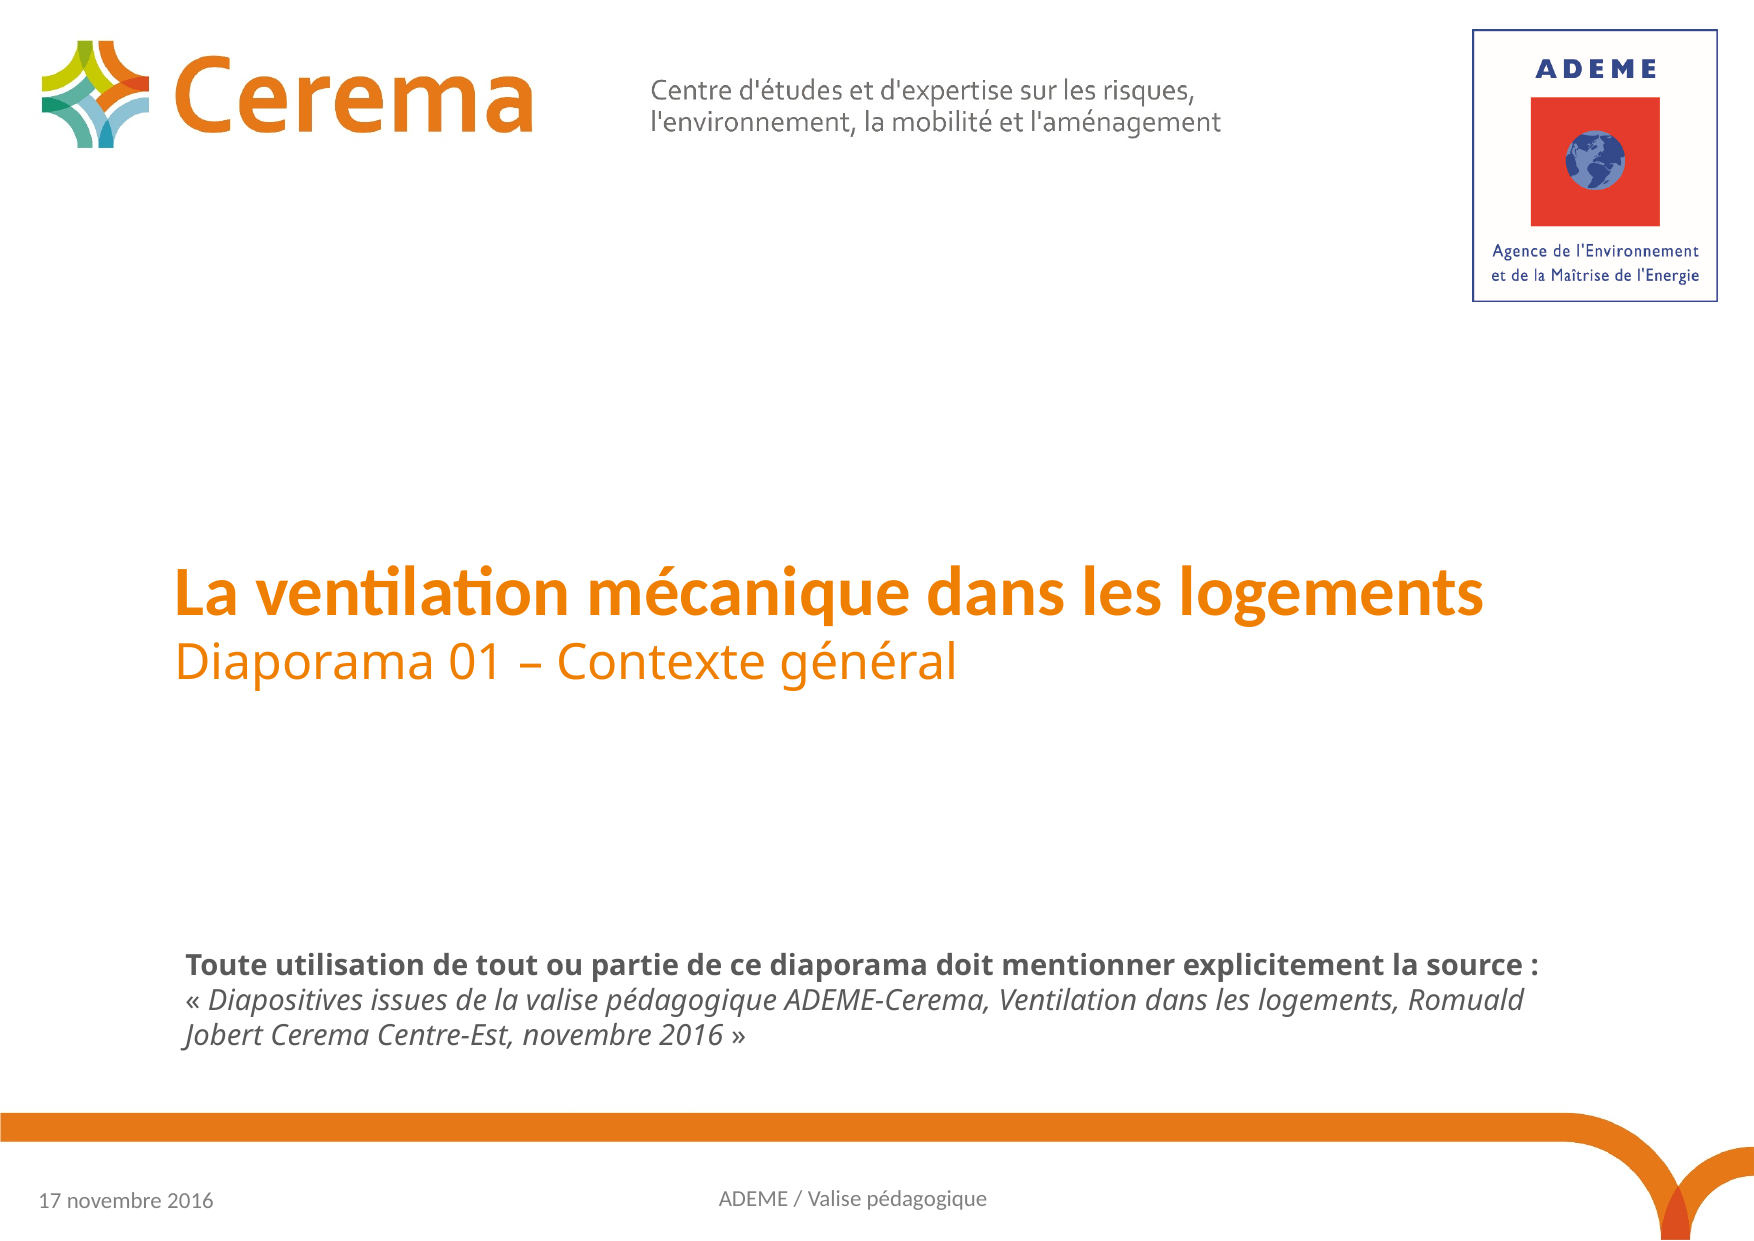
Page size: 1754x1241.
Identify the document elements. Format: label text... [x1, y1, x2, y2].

text_box Toute utilisation de tout ou partie de ce diaporama doit mentionner explicitement la source : « Diapositives issues de la valise pédagogique ADEME-Cerema, Ventilation dans les logements, Romuald Jobert Cerema Centre-Est, novembre 2016 » [170, 938, 1574, 1081]
picture [0, 0, 1754, 1240]
text_box La ventilation mécanique dans les logements Diaporama 01 – Contexte général [159, 536, 1716, 726]
